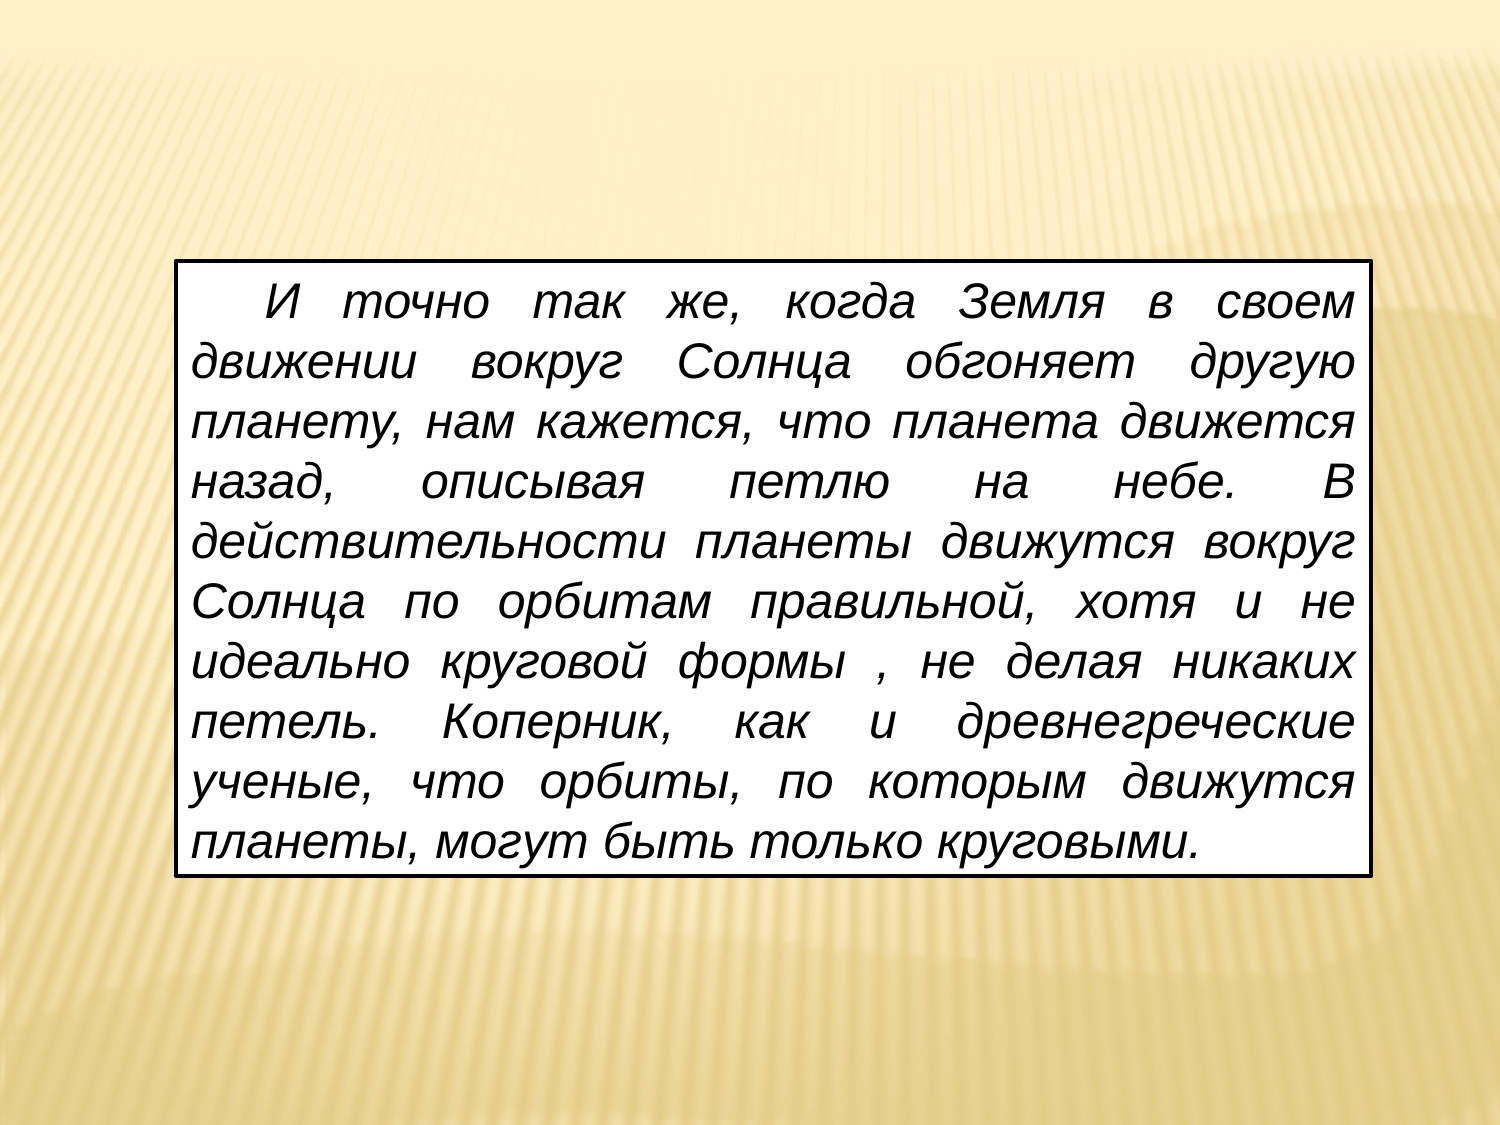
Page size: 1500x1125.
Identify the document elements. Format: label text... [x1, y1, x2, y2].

text_box И точно так же, когда Земля в своем движении вокруг Солнца обгоняет другую планету, нам кажется, что планета движется назад, описывая петлю на небе. В действительности планеты движутся вокруг Солнца по орбитам правильной, хотя и не идеально круговой формы , не делая никаких петель. Коперник, как и древнегреческие ученые, что орбиты, по которым движутся планеты, могут быть только круговыми. [174, 259, 1373, 878]
